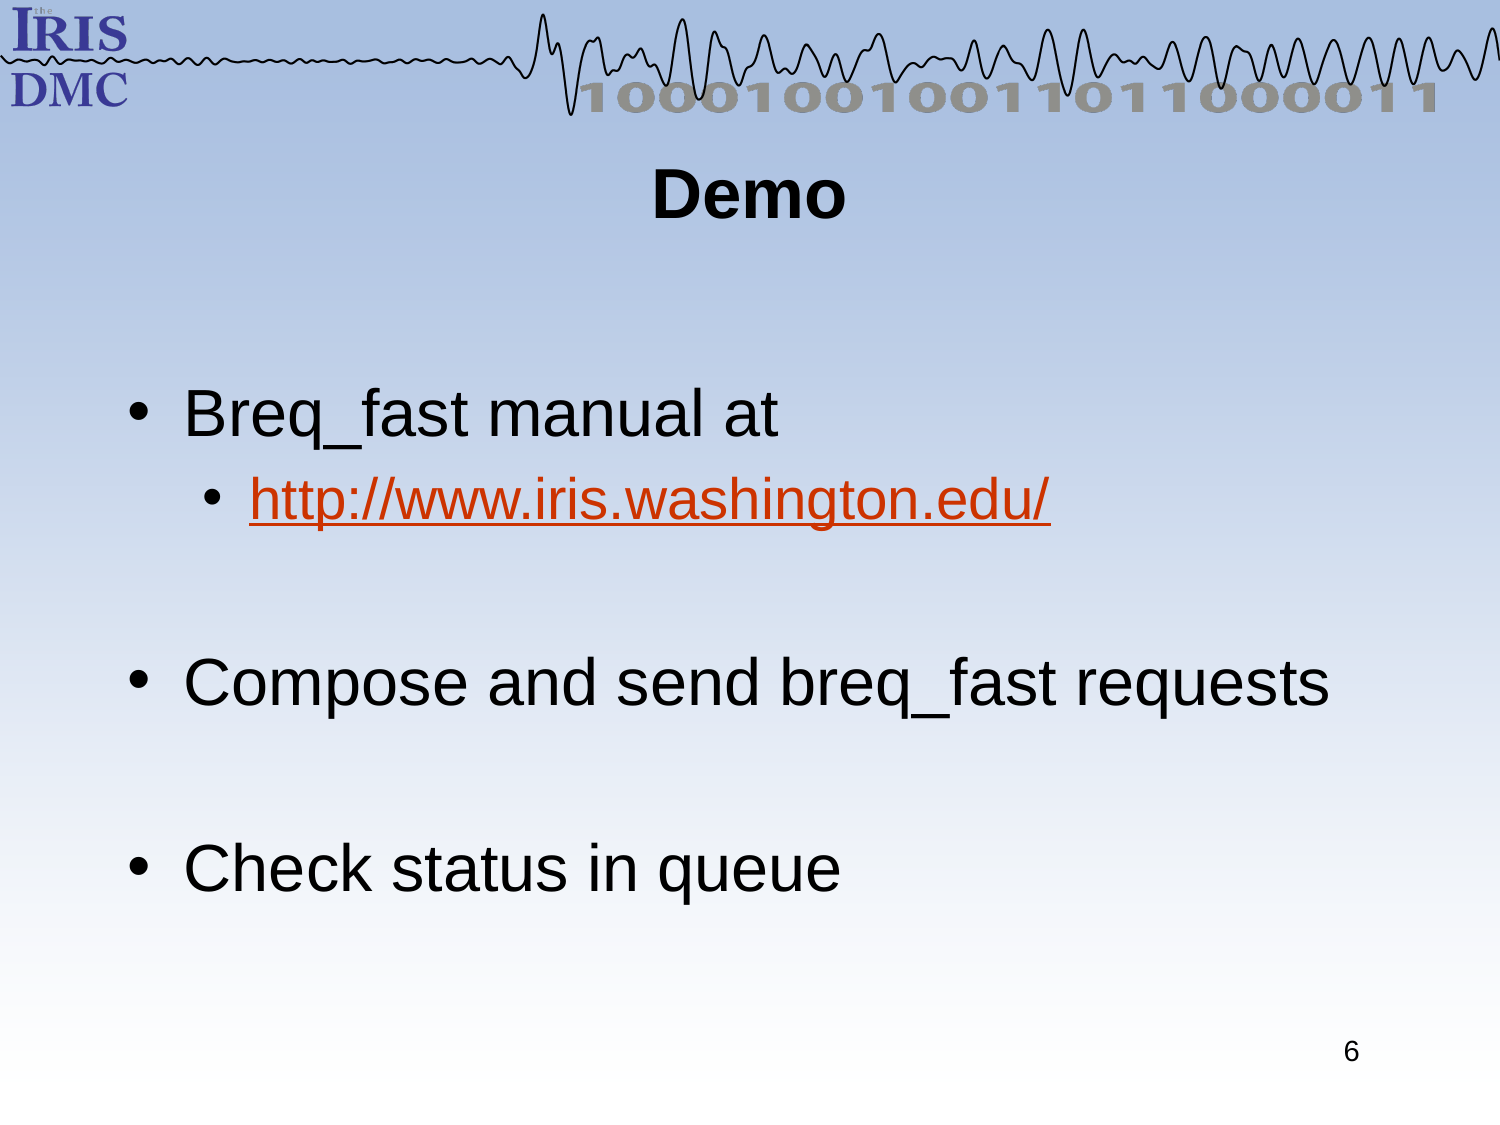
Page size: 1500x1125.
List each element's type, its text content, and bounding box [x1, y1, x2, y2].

slide_number 6 [1062, 1024, 1376, 1101]
title Demo [0, 127, 1500, 253]
picture [0, 0, 1500, 127]
list Breq_fast manual at http://www.iris.washington.edu/ Compose and send breq_fast requests Check status in queue [112, 362, 1388, 988]
picture [0, 253, 1500, 1125]
